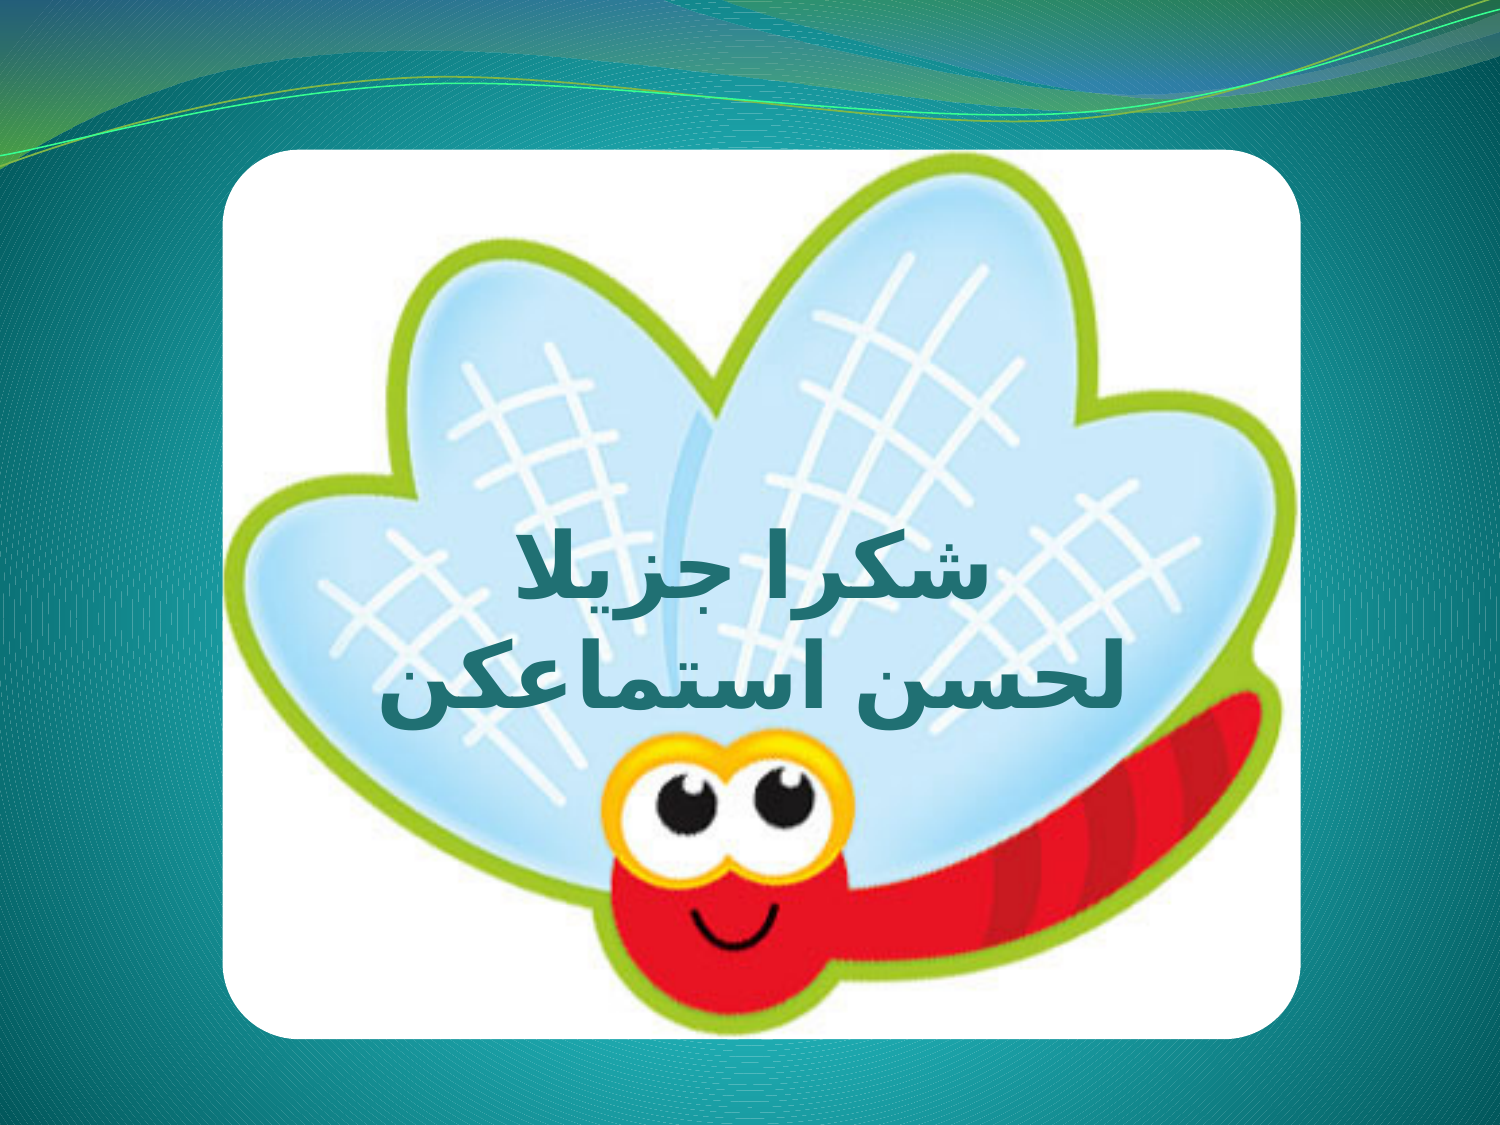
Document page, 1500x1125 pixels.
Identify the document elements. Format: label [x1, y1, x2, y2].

picture [222, 149, 1301, 1040]
